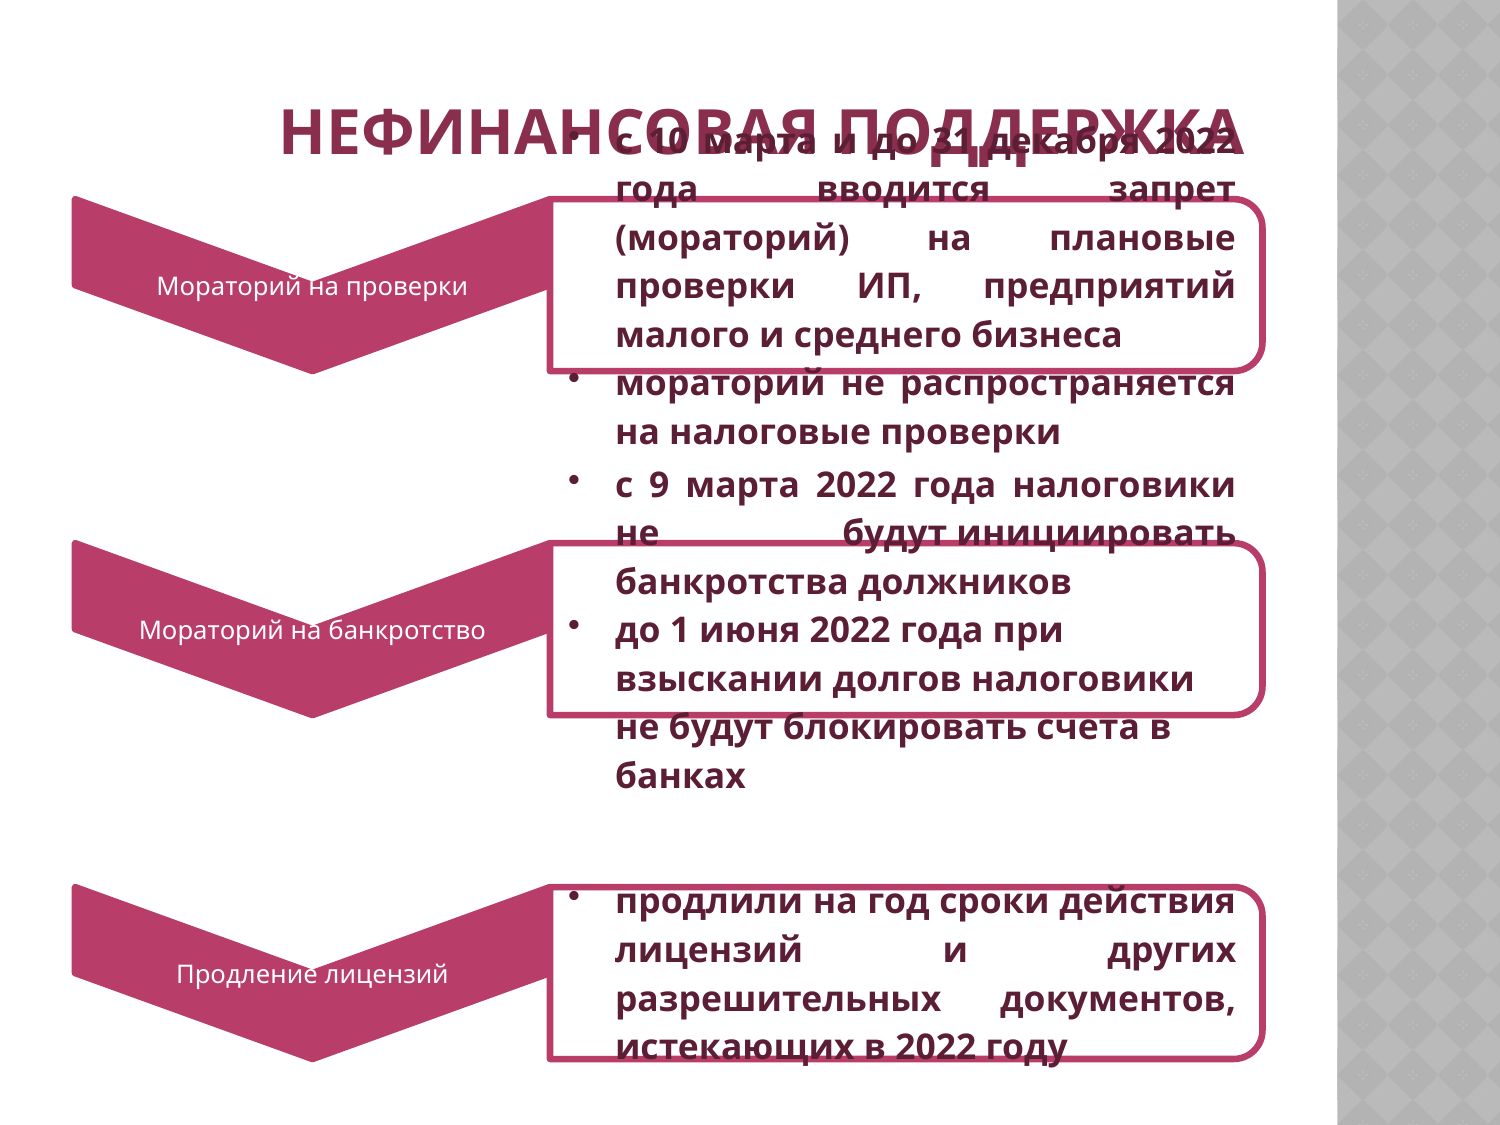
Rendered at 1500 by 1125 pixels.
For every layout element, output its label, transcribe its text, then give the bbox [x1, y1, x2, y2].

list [74, 198, 1263, 1060]
title НЕФИНАНСОВАЯ ПОДДЕРЖКА [23, 35, 1500, 173]
